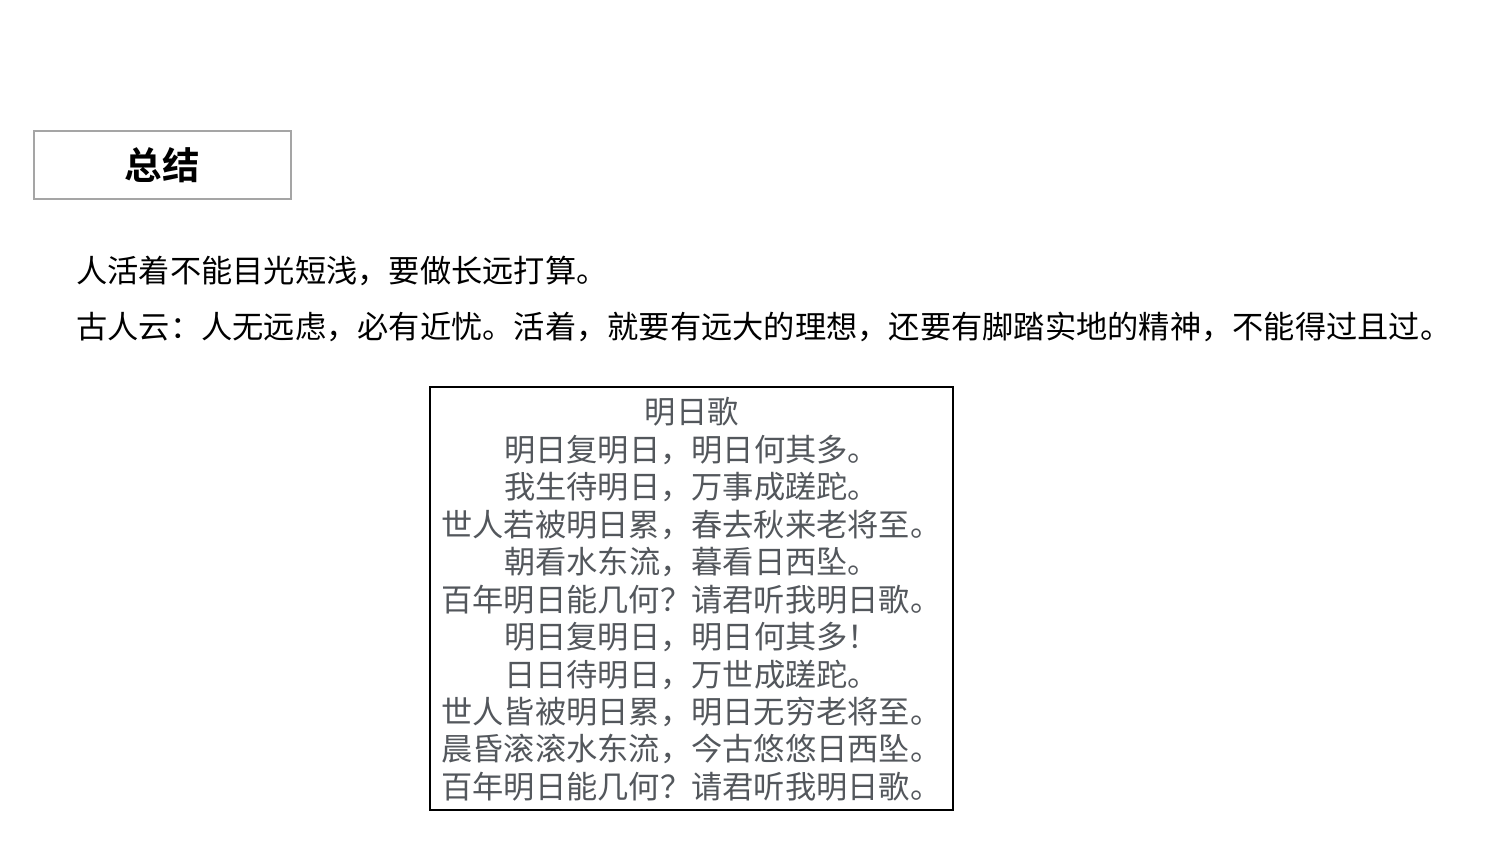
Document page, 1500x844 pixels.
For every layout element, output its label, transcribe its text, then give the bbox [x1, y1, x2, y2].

text_box 总结 [33, 130, 292, 200]
text_box 人活着不能目光短浅，要做长远打算。 古人云：人无远虑，必有近忧。活着，就要有远大的理想，还要有脚踏实地的精神，不能得过且过。 [65, 226, 1463, 350]
text_box 明日歌 明日复明日，明日何其多。 我生待明日，万事成蹉跎。 世人若被明日累，春去秋来老将至。 朝看水东流，暮看日西坠。 百年明日能几何？请君听我明日歌。 明日复明日，明日何其多！ 日日待明日，万世成蹉跎。 世人皆被明日累，明日无穷老将至。 晨昏滚滚水东流，今古悠悠日西坠。 百年明日能几何？请君听我明日歌。 [430, 387, 953, 811]
